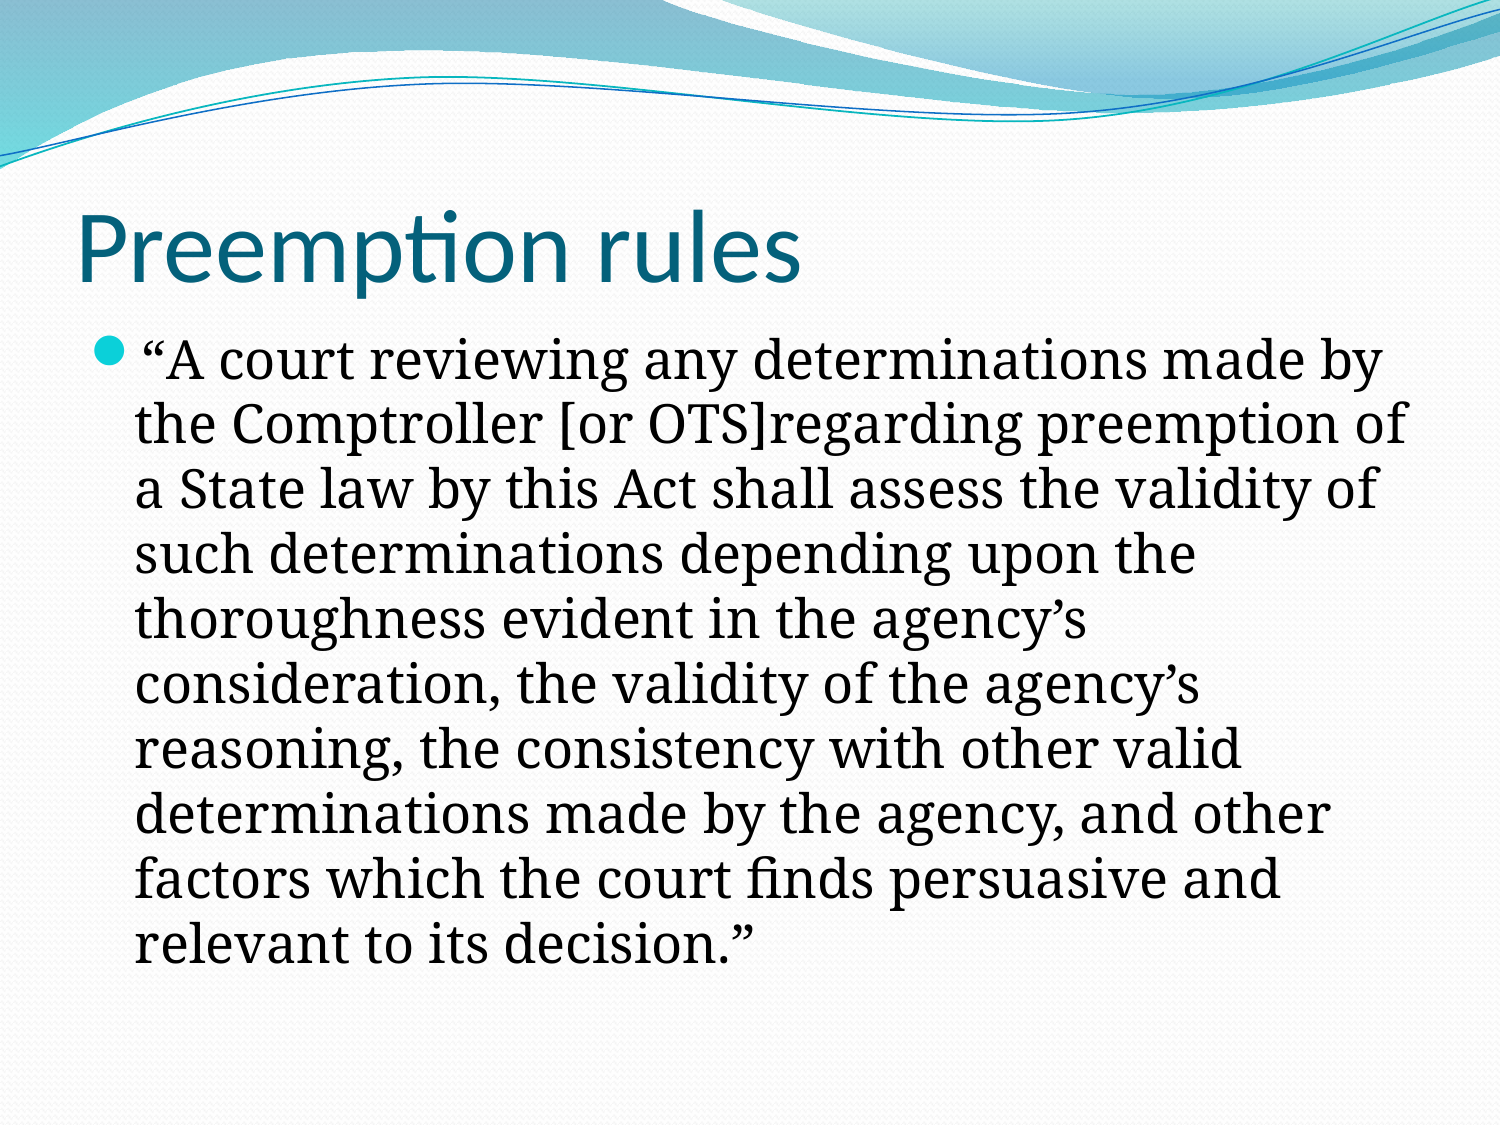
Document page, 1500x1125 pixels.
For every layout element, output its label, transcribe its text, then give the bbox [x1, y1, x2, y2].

title Preemption rules [74, 115, 1426, 304]
list “A court reviewing any determinations made by the Comptroller [or OTS]regarding preemption of a State law by this Act shall assess the validity of such determinations depending upon the thoroughness evident in the agency’s consideration, the validity of the agency’s reasoning, the consistency with other valid determinations made by the agency, and other factors which the court finds persuasive and relevant to its decision.” [74, 317, 1426, 1038]
